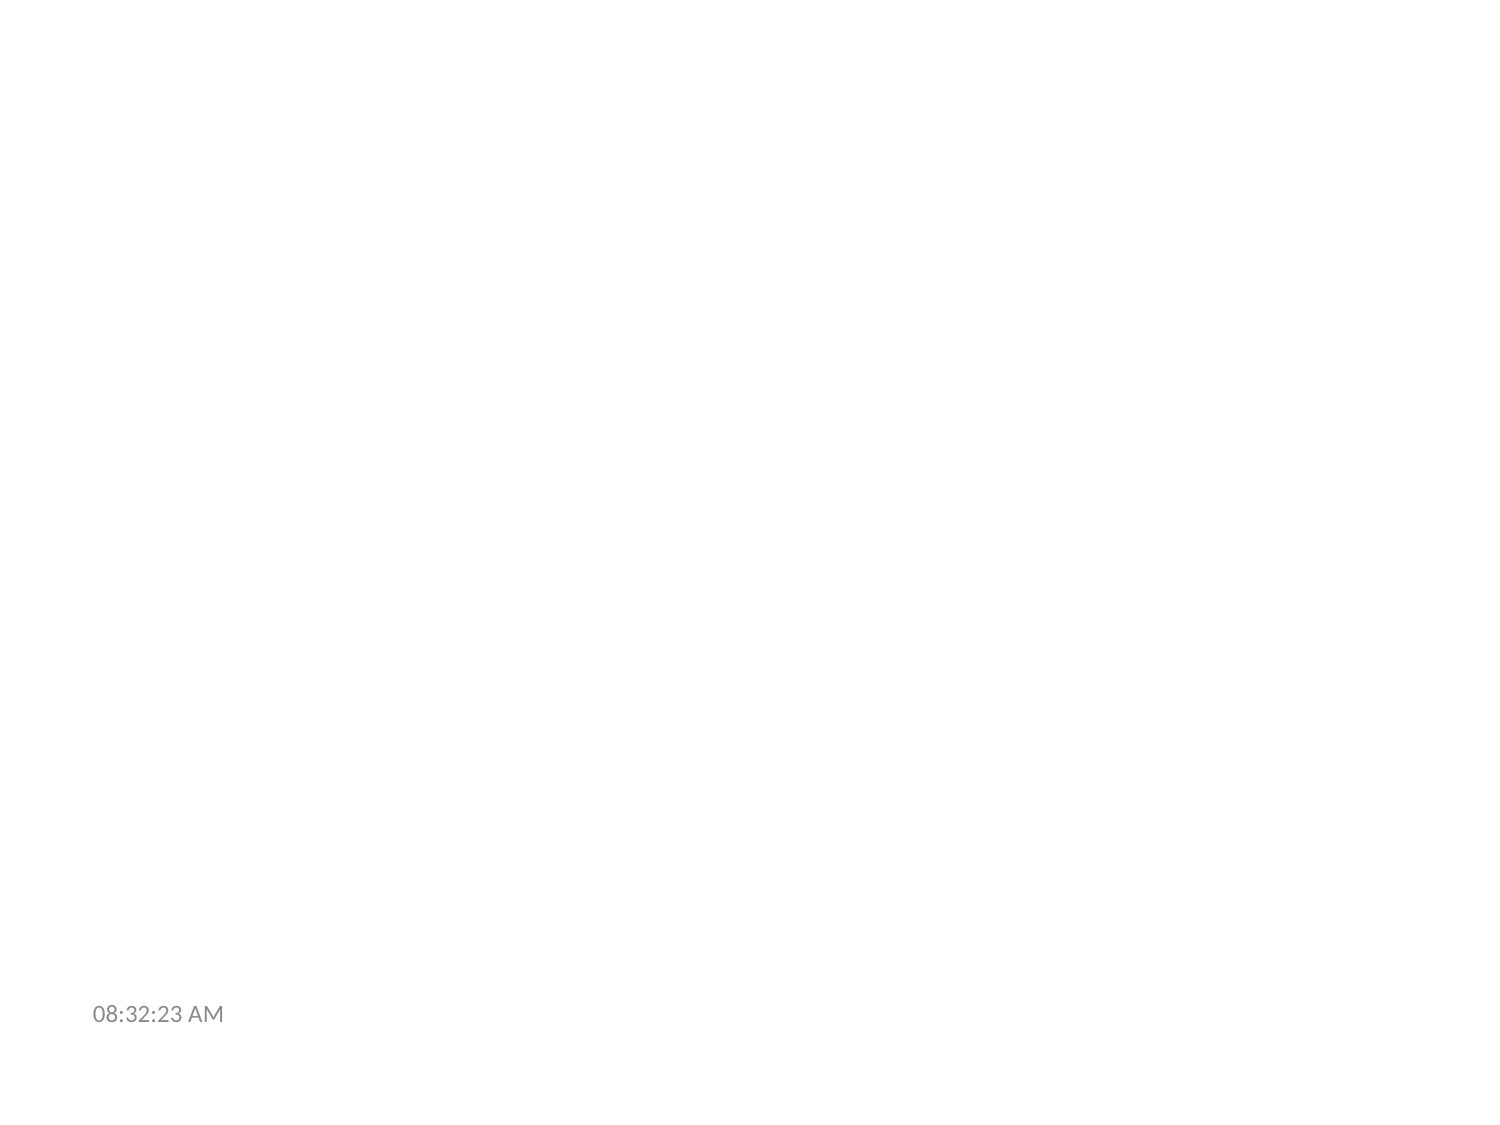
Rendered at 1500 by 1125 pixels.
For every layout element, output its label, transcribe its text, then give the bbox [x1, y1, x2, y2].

text_box 3:35:09 PM [77, 982, 428, 1043]
